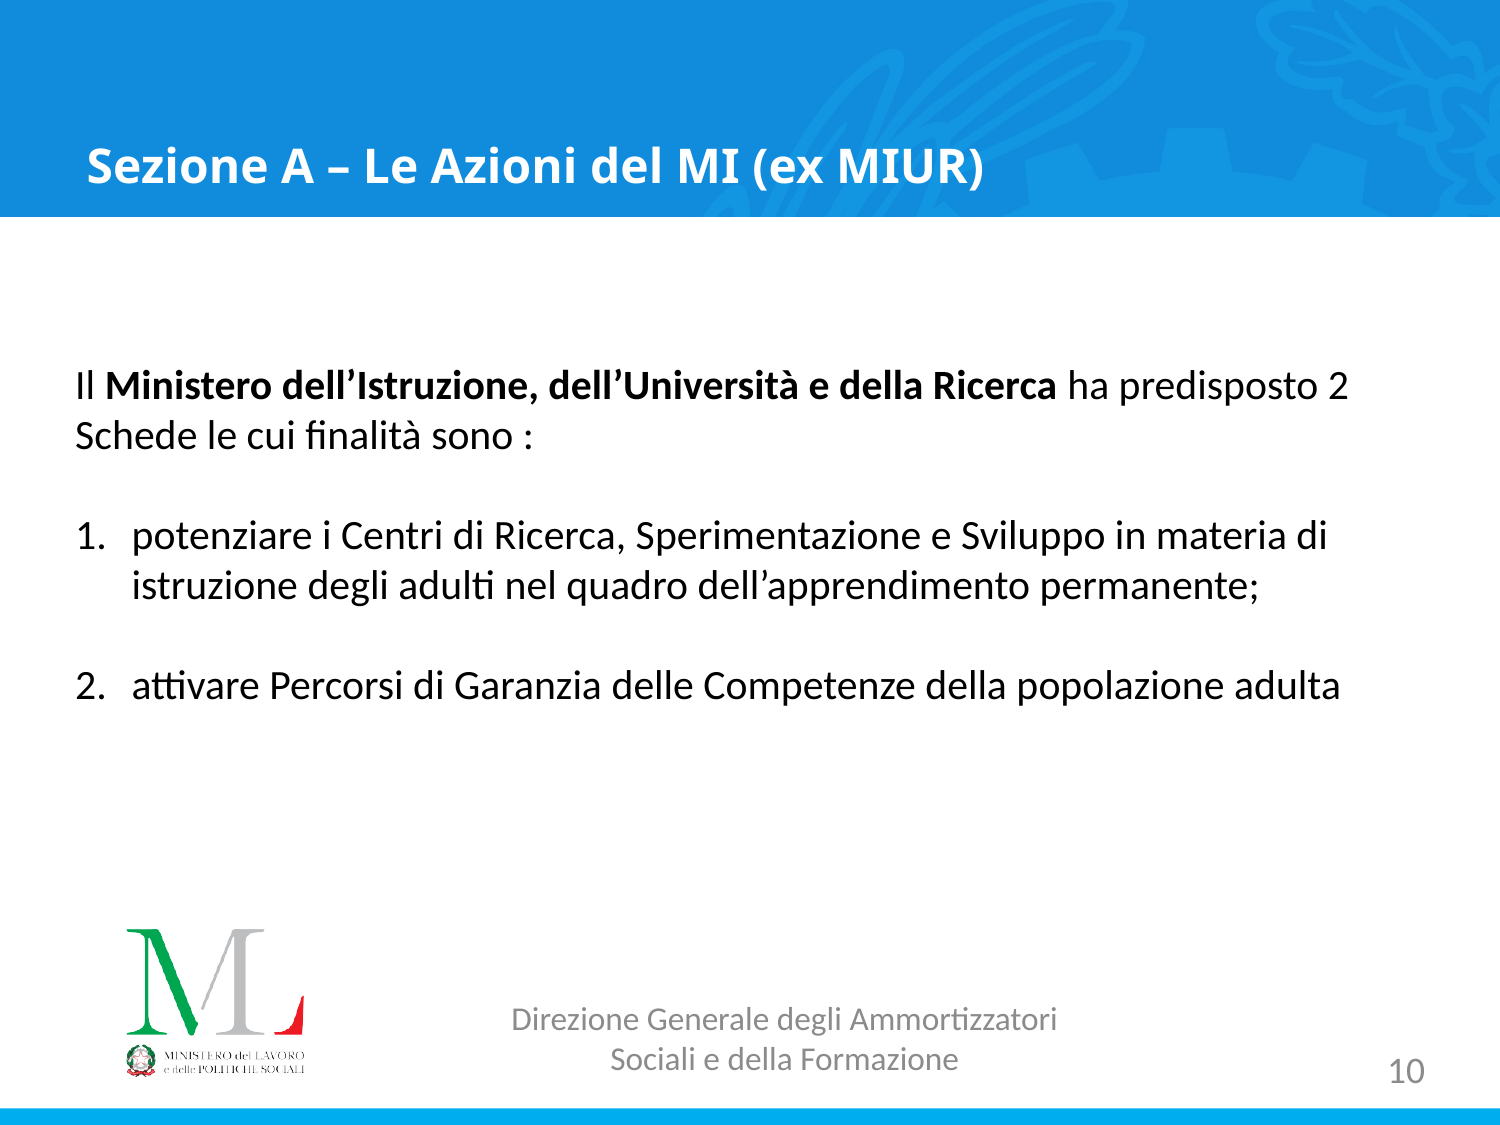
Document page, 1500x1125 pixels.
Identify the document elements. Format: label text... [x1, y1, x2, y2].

slide_number 10 [1080, 1046, 1425, 1103]
picture [0, 0, 1500, 217]
picture [126, 929, 304, 1077]
title Sezione A – Le Azioni del MI (ex MIUR) [86, 135, 1414, 194]
footer Direzione Generale degli Ammortizzatori Sociali e della Formazione [500, 997, 1070, 1078]
text_box Il Ministero dell’Istruzione, dell’Università e della Ricerca ha predisposto 2 Schede le cui finalità sono : potenziare i Centri di Ricerca, Sperimentazione e Sviluppo in materia di istruzione degli adulti nel quadro dell’apprendimento permanente; attivare Percorsi di Garanzia delle Competenze della popolazione adulta [60, 350, 1423, 715]
